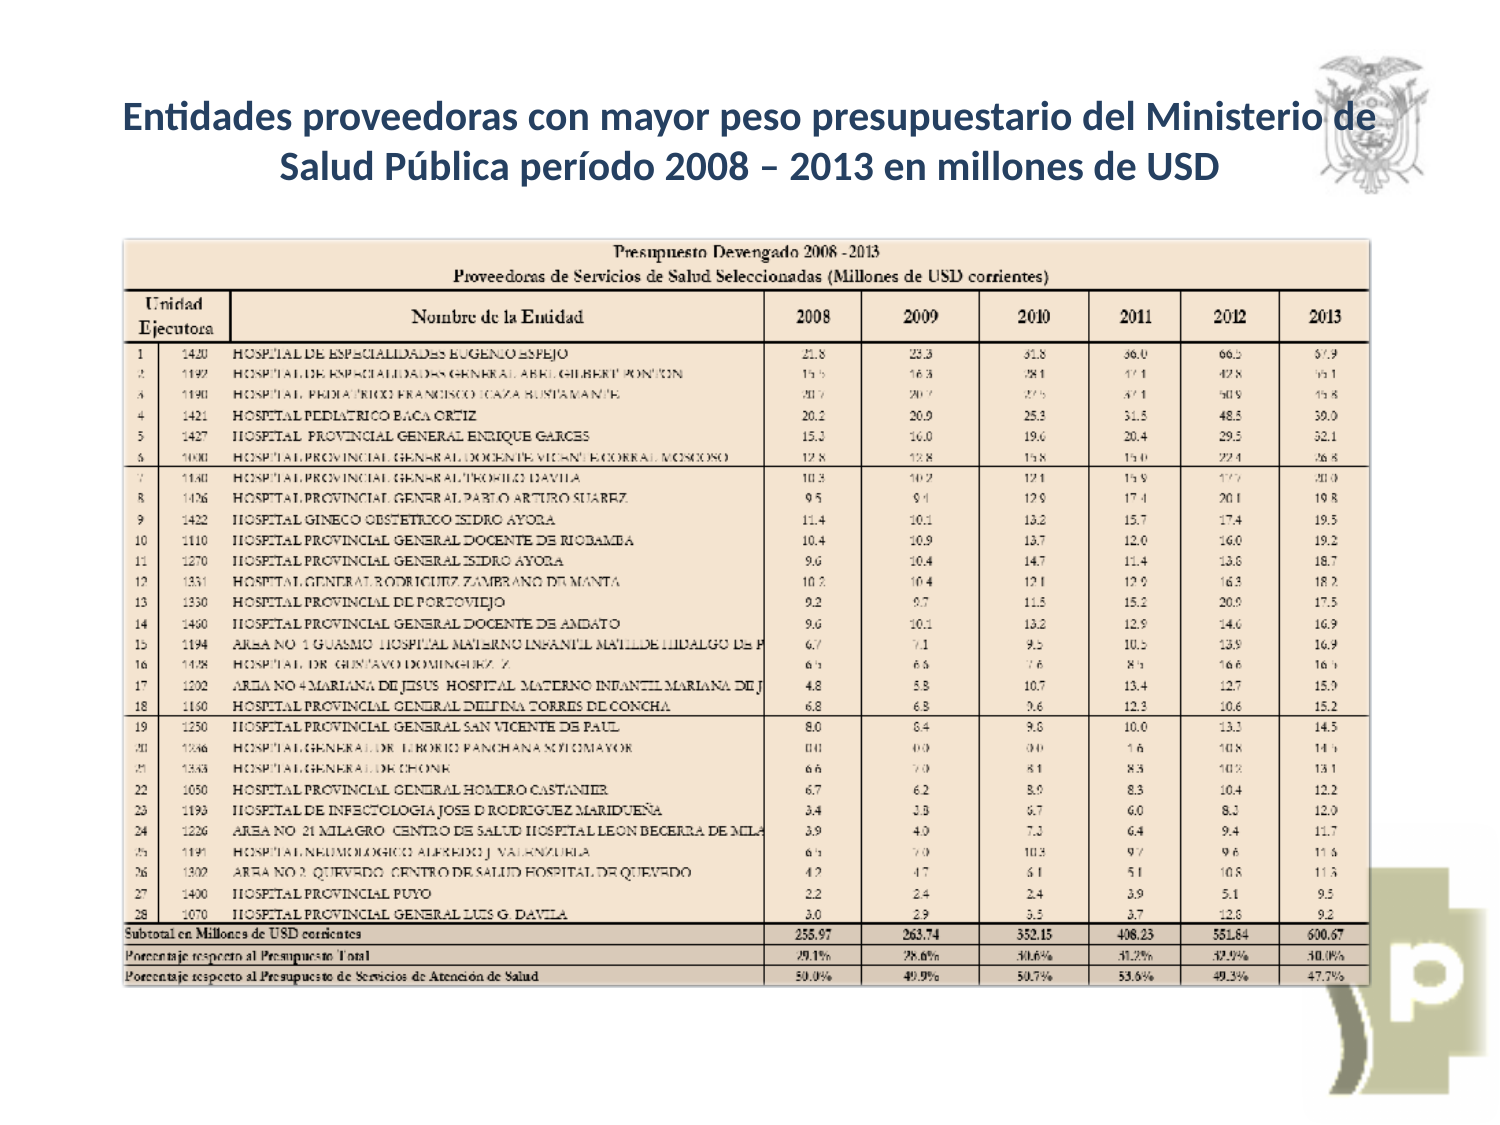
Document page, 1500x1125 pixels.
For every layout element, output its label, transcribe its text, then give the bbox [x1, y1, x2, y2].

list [121, 237, 1372, 988]
picture [1312, 49, 1437, 200]
title Entidades proveedoras con mayor peso presupuestario del Ministerio de Salud Pública período 2008 – 2013 en millones de USD [75, 45, 1425, 233]
picture [1300, 821, 1500, 1125]
